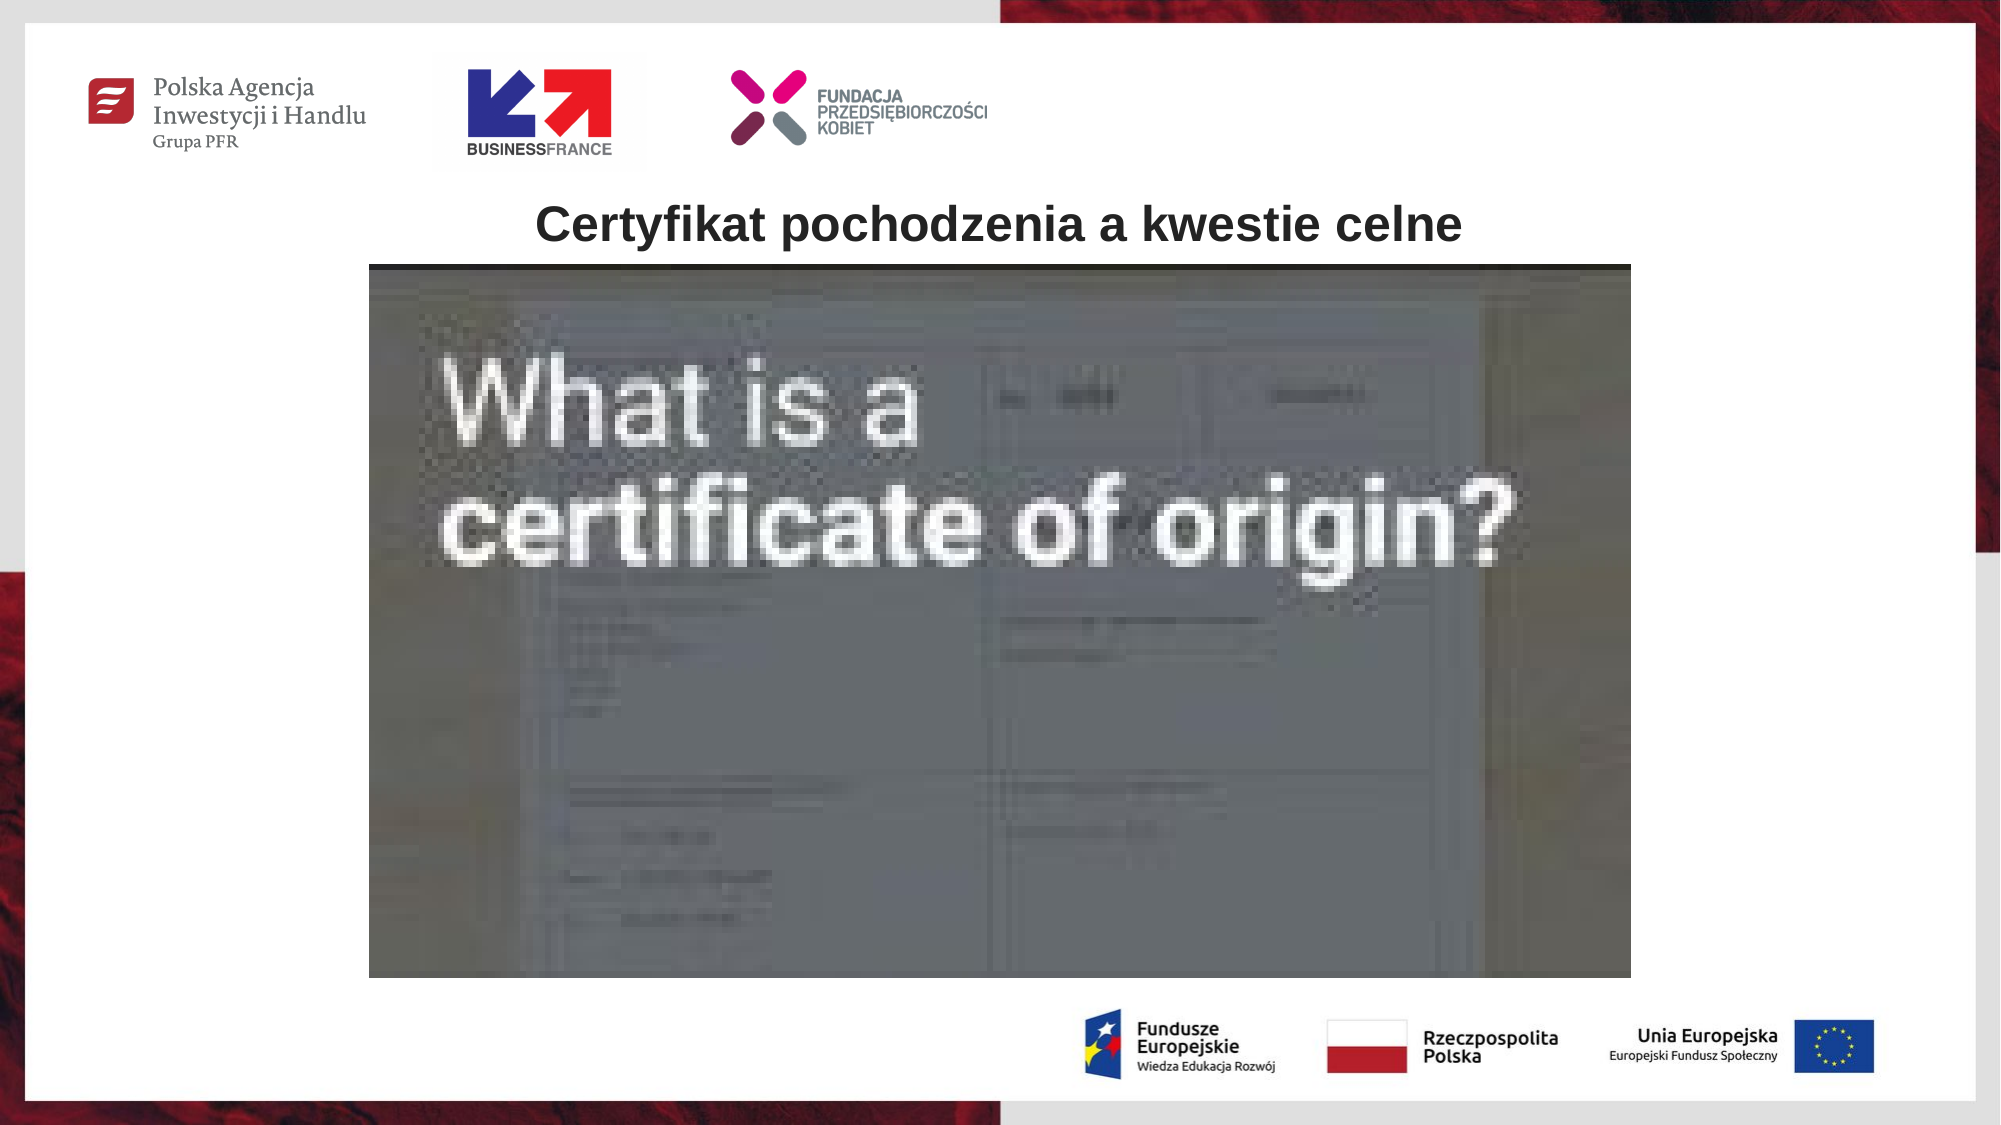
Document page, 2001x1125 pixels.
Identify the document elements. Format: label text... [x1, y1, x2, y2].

picture [0, 0, 2001, 1125]
title Certyfikat pochodzenia a kwestie celne [137, 147, 1863, 365]
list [368, 264, 1632, 978]
